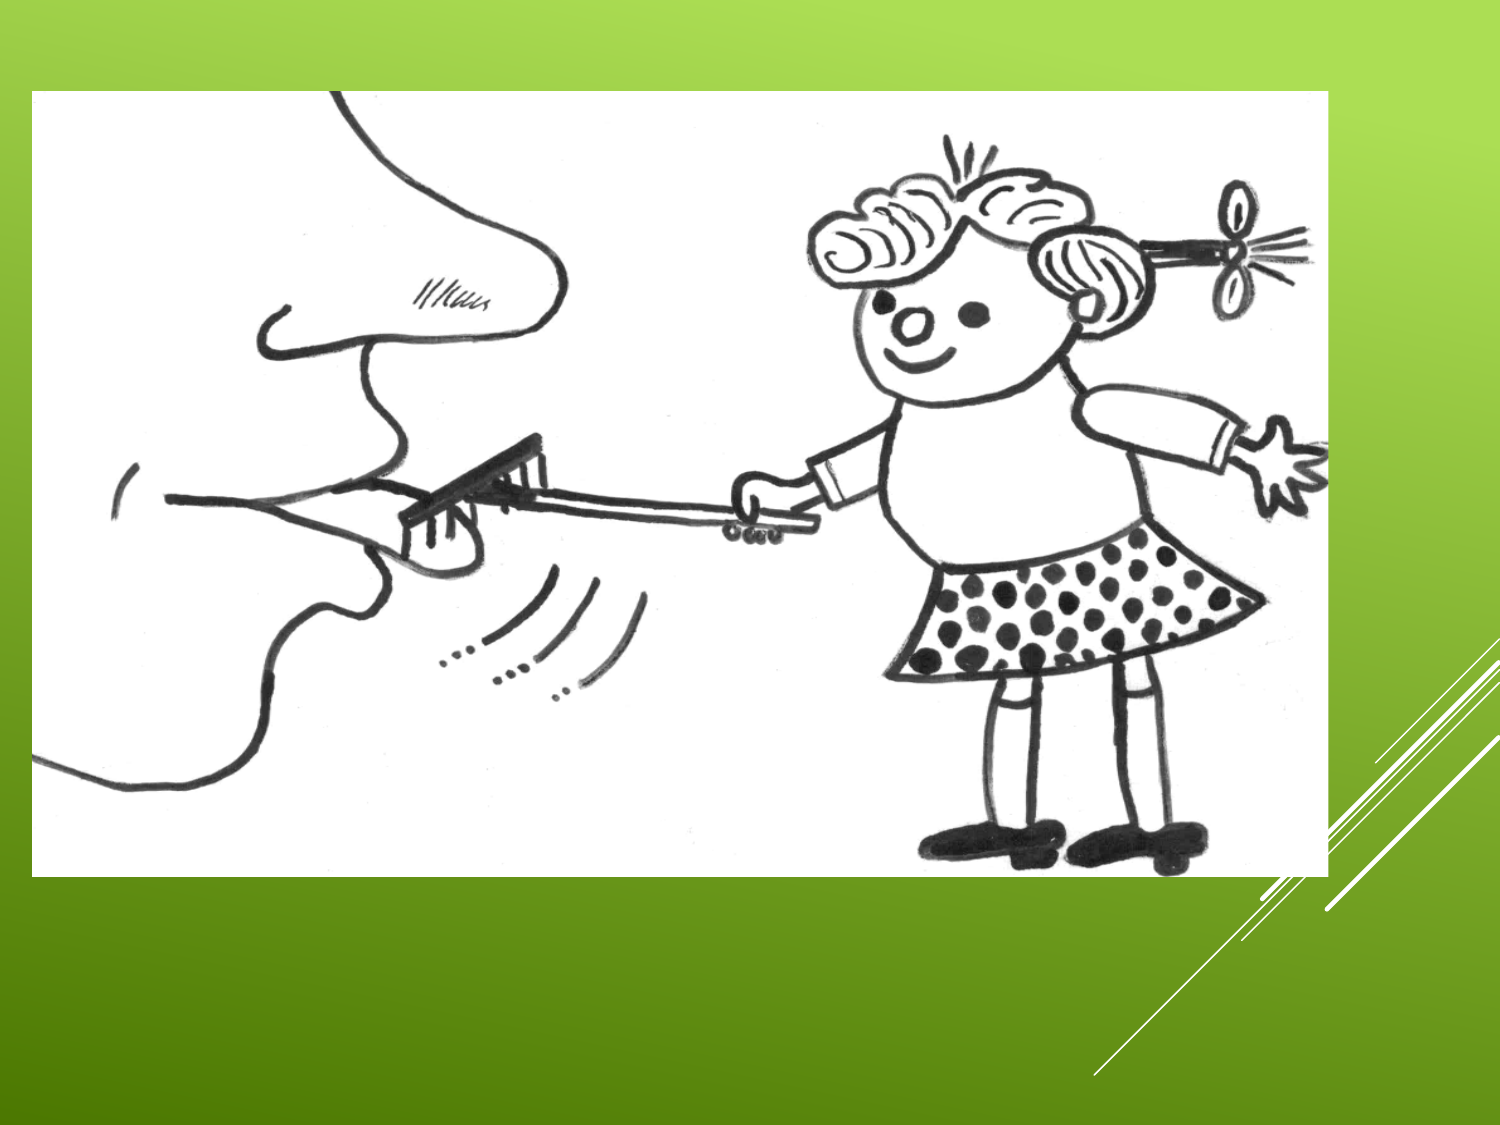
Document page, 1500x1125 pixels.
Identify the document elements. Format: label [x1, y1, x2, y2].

picture [31, 90, 1329, 877]
